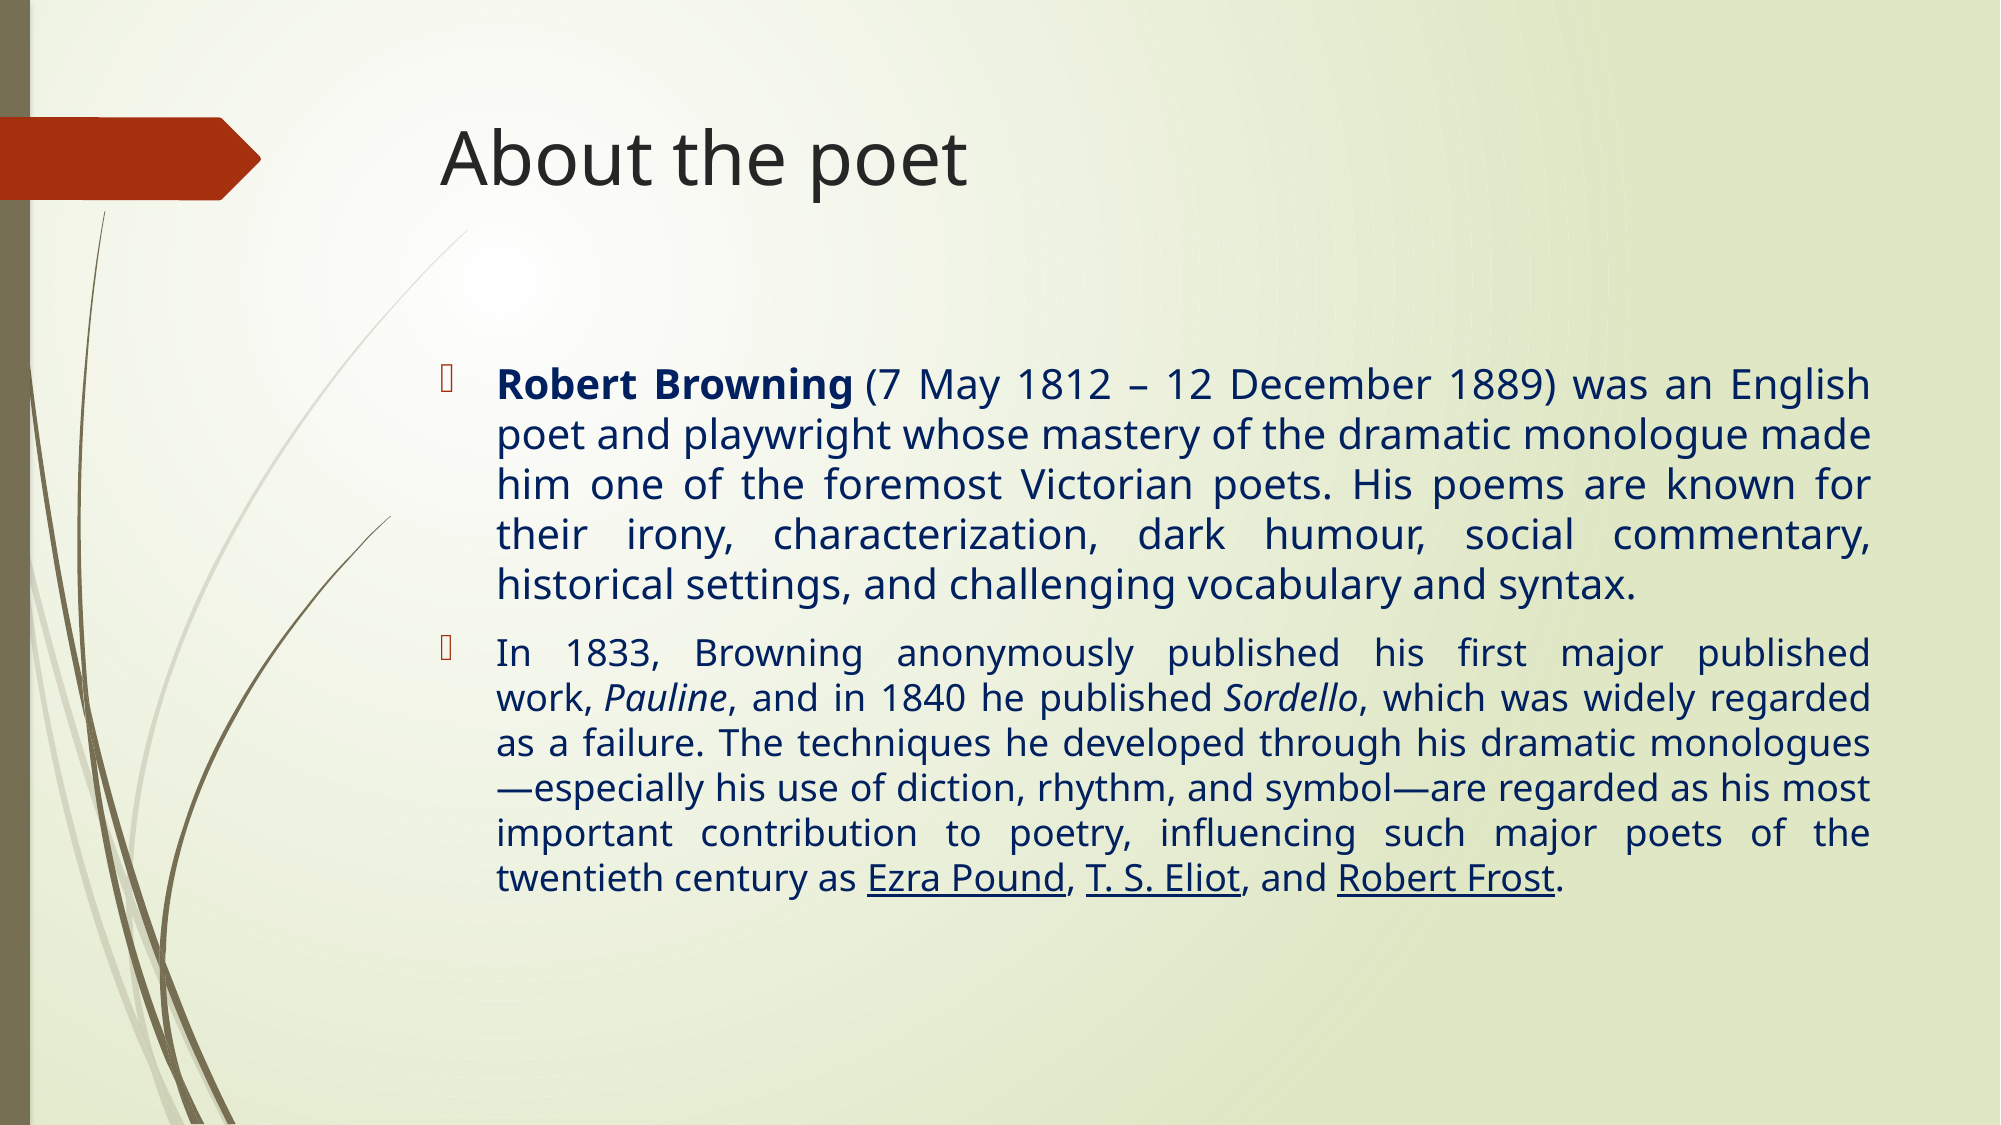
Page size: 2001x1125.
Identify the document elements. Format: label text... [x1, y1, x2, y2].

title About the poet [425, 102, 1888, 313]
list Robert Browning (7 May 1812 – 12 December 1889) was an English poet and playwright whose mastery of the dramatic monologue made him one of the foremost Victorian poets. His poems are known for their irony, characterization, dark humour, social commentary, historical settings, and challenging vocabulary and syntax. In 1833, Browning anonymously published his first major published work, Pauline, and in 1840 he published Sordello, which was widely regarded as a failure. The techniques he developed through his dramatic monologues—especially his use of diction, rhythm, and symbol—are regarded as his most important contribution to poetry, influencing such major poets of the twentieth century as Ezra Pound, T. S. Eliot, and Robert Frost. [424, 350, 1888, 1053]
